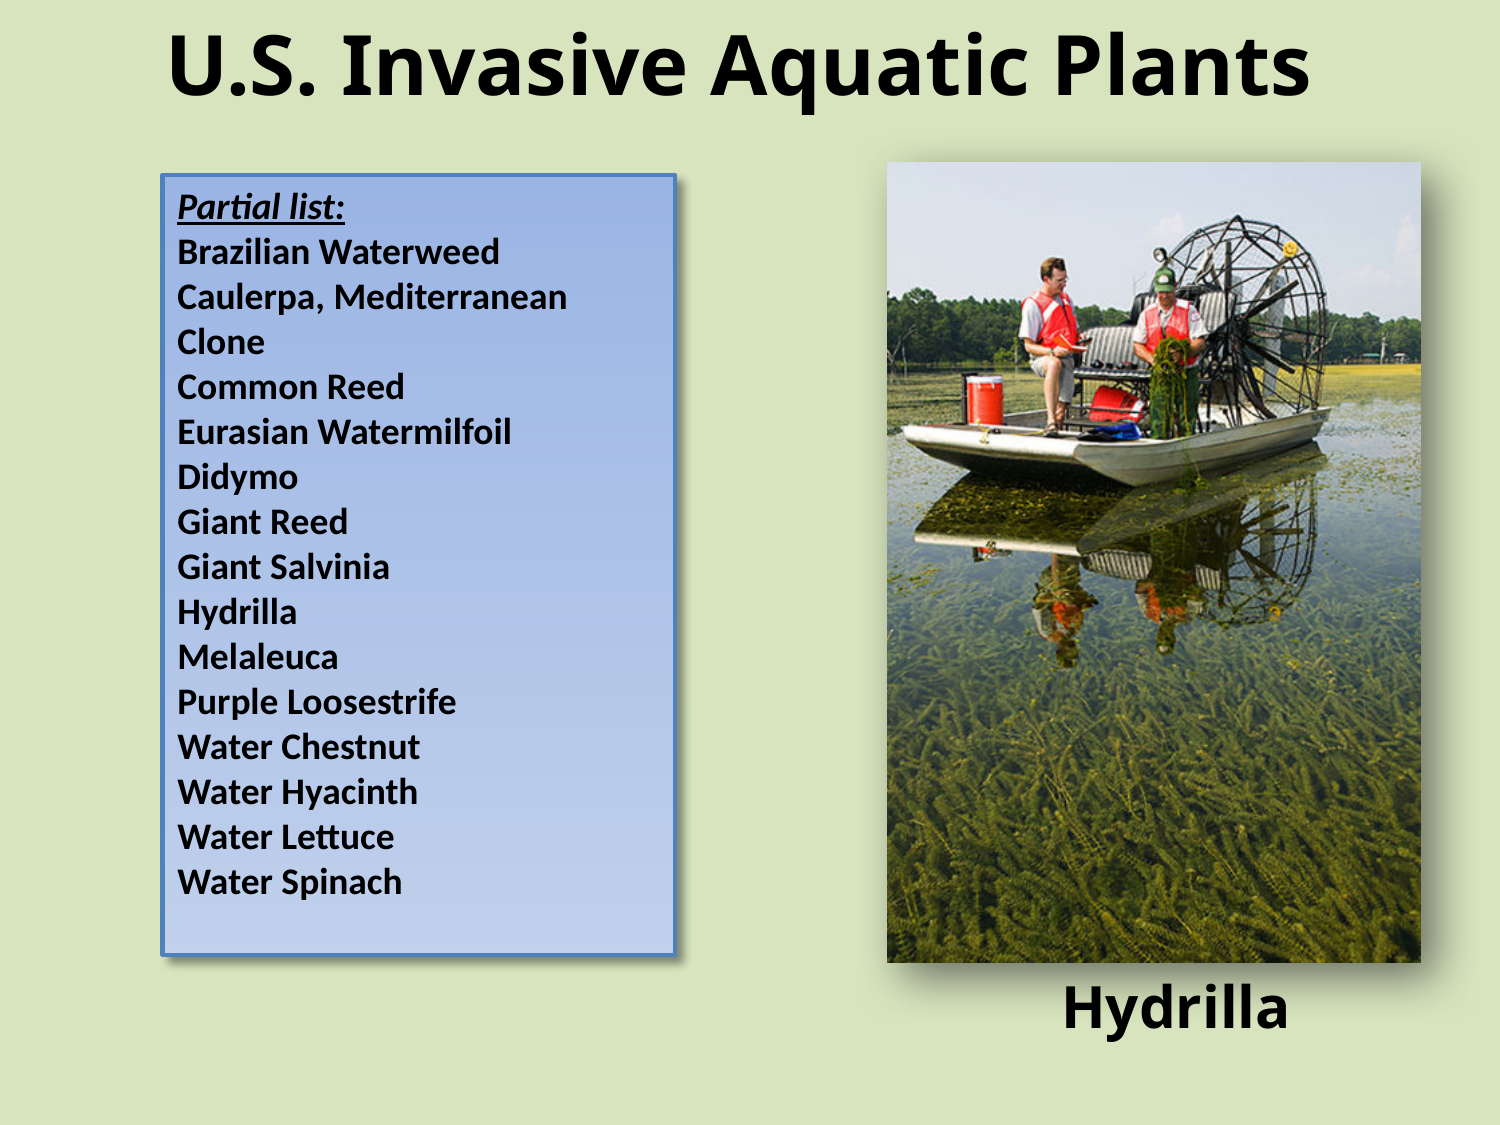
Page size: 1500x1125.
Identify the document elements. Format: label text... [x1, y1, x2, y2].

title U.S. Invasive Aquatic Plants [75, 0, 1425, 125]
text_box Hydrilla [1046, 972, 1306, 1048]
text_box Partial list: Brazilian Waterweed Caulerpa, Mediterranean Clone Common Reed Eurasian Watermilfoil Didymo Giant Reed Giant Salvinia Hydrilla Melaleuca Purple Loosestrife Water Chestnut Water Hyacinth Water Lettuce Water Spinach [162, 174, 675, 955]
picture [887, 162, 1421, 963]
